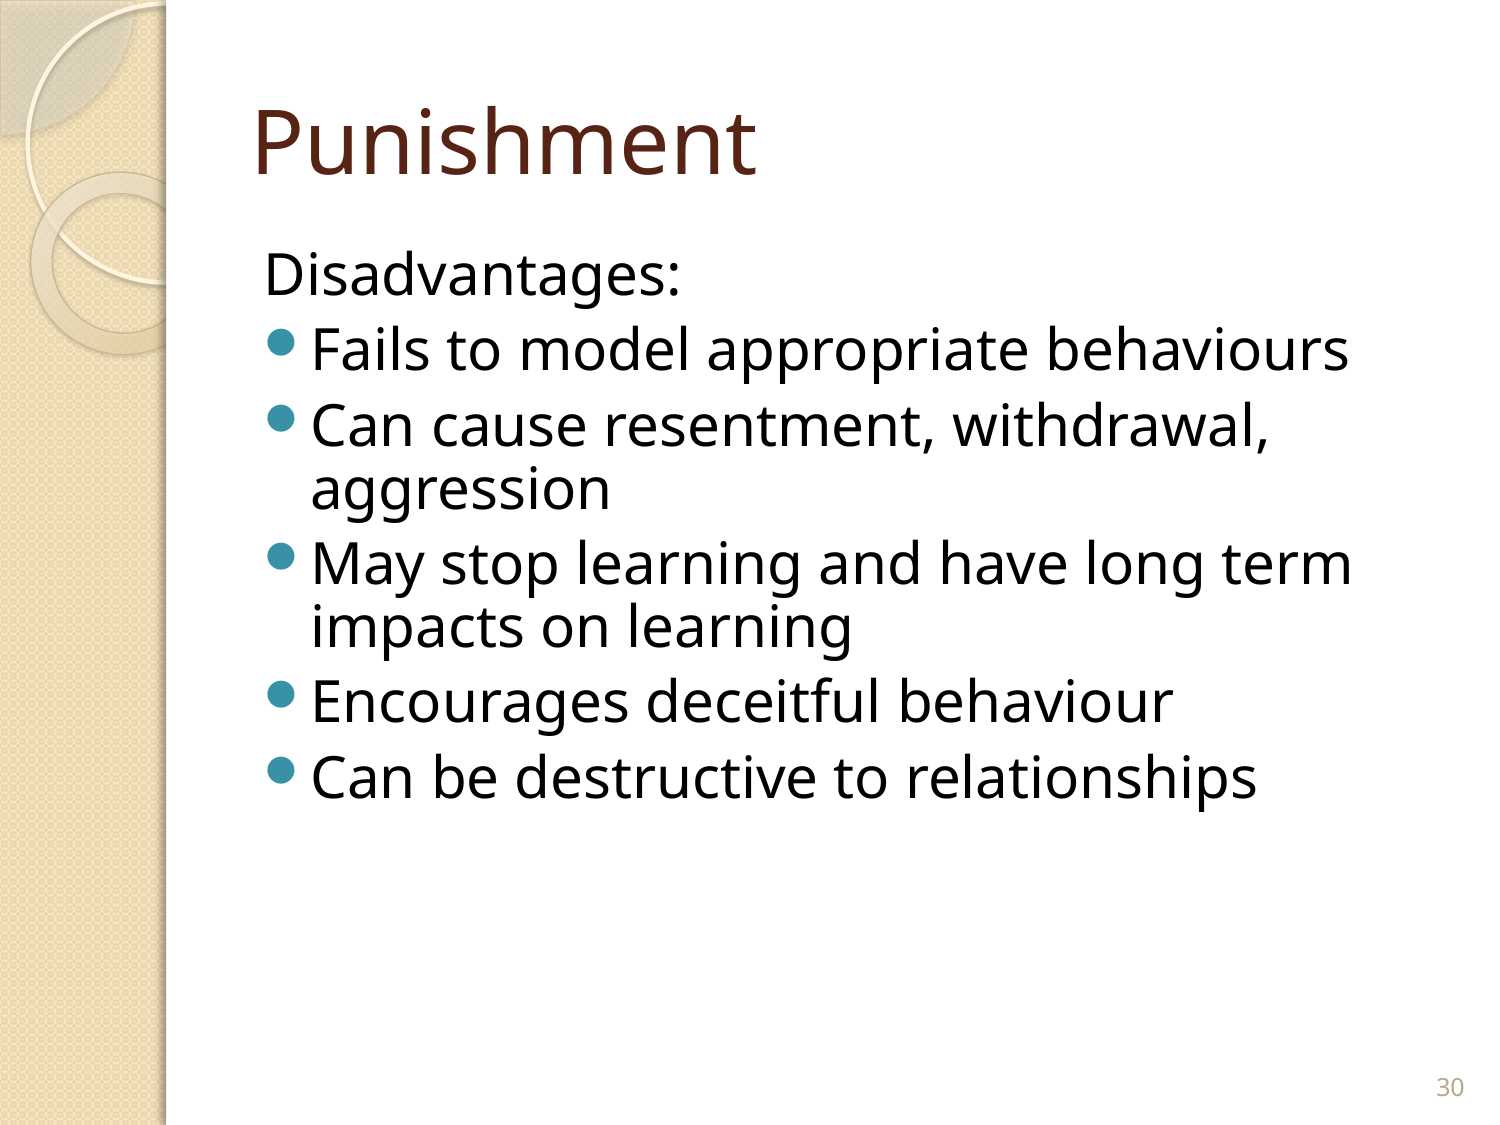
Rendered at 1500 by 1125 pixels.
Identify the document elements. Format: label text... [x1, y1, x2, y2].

list Disadvantages: Fails to model appropriate behaviours Can cause resentment, withdrawal, aggression May stop learning and have long term impacts on learning Encourages deceitful behaviour Can be destructive to relationships [235, 237, 1466, 1025]
title Punishment [235, 45, 1466, 233]
slide_number 30 [1413, 1034, 1488, 1113]
